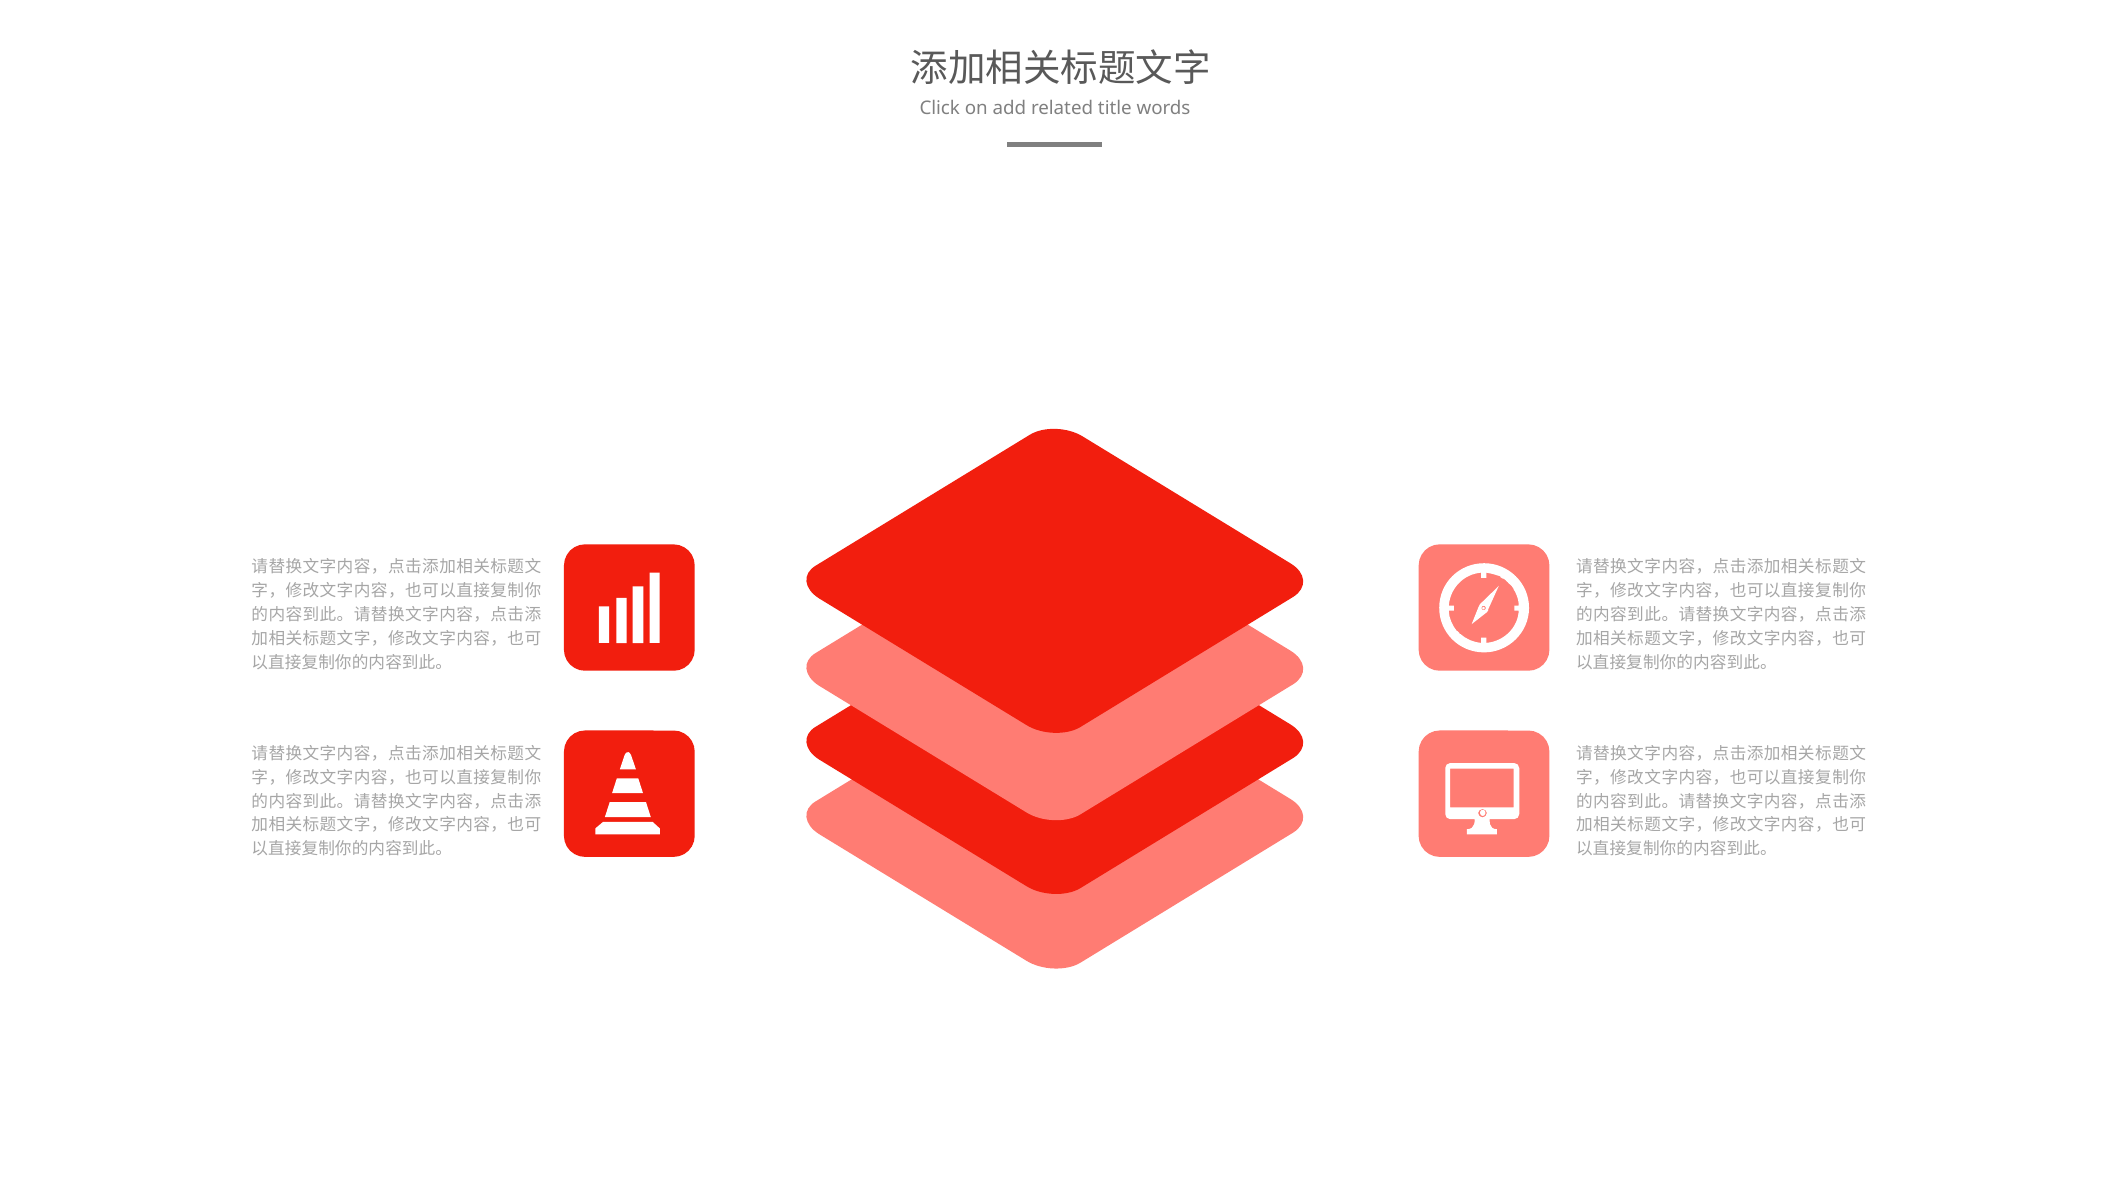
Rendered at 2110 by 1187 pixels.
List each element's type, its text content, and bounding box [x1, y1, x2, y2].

text_box 请替换文字内容，点击添加相关标题文字，修改文字内容，也可以直接复制你的内容到此。请替换文字内容，点击添加相关标题文字，修改文字内容，也可以直接复制你的内容到此。 [251, 552, 542, 673]
text_box [806, 705, 1304, 894]
text_box Click on add related title words [877, 89, 1232, 124]
text_box [1417, 729, 1551, 858]
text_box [1445, 763, 1520, 835]
text_box [595, 821, 660, 835]
text_box [619, 752, 636, 770]
text_box [562, 729, 696, 858]
text_box [806, 428, 1304, 733]
text_box 添加相关标题文字 [877, 37, 1245, 95]
text_box [562, 543, 696, 672]
text_box [806, 779, 1304, 969]
text_box 请替换文字内容，点击添加相关标题文字，修改文字内容，也可以直接复制你的内容到此。请替换文字内容，点击添加相关标题文字，修改文字内容，也可以直接复制你的内容到此。 [1575, 552, 1867, 673]
text_box [1417, 543, 1551, 672]
text_box 请替换文字内容，点击添加相关标题文字，修改文字内容，也可以直接复制你的内容到此。请替换文字内容，点击添加相关标题文字，修改文字内容，也可以直接复制你的内容到此。 [251, 738, 542, 859]
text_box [1439, 563, 1530, 653]
text_box [612, 778, 644, 794]
text_box 请替换文字内容，点击添加相关标题文字，修改文字内容，也可以直接复制你的内容到此。请替换文字内容，点击添加相关标题文字，修改文字内容，也可以直接复制你的内容到此。 [1575, 738, 1867, 859]
text_box [806, 625, 1304, 821]
text_box [604, 802, 651, 818]
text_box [598, 572, 660, 644]
